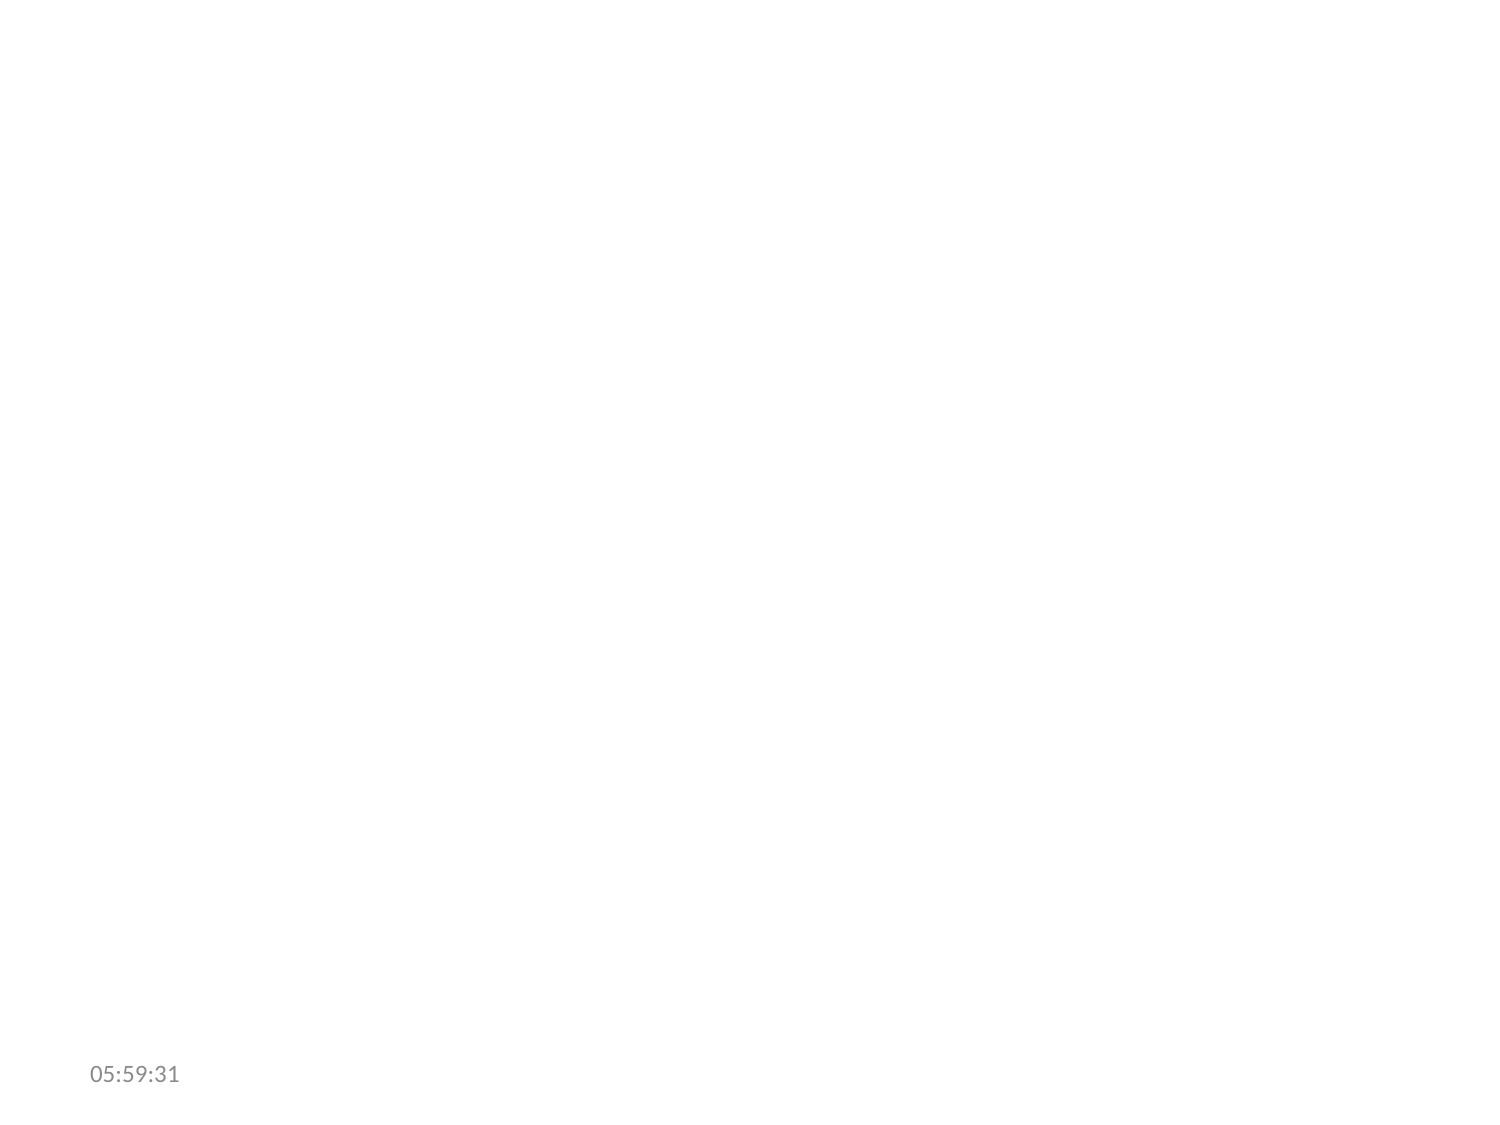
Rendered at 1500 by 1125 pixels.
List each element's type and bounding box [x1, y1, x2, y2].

slide_number [75, 1042, 425, 1103]
